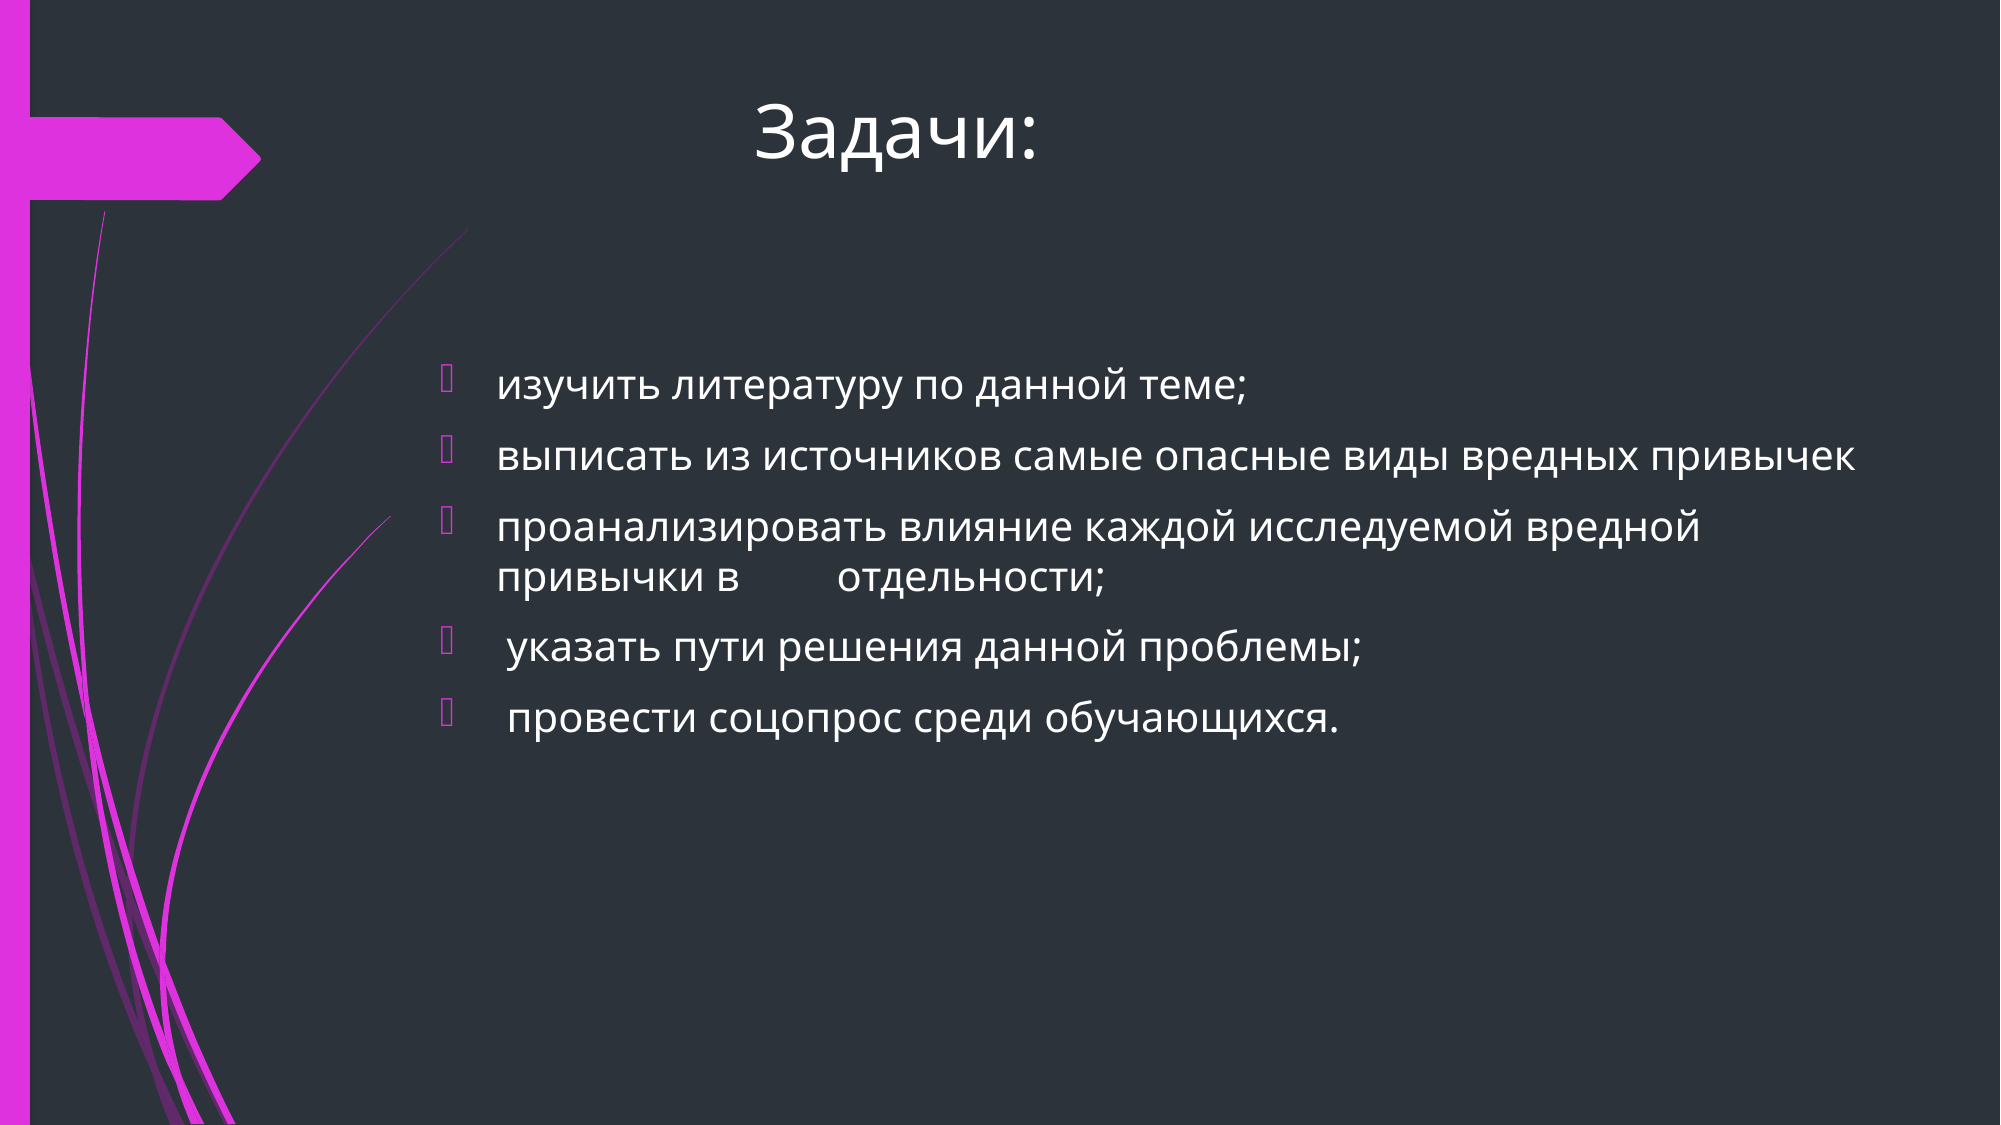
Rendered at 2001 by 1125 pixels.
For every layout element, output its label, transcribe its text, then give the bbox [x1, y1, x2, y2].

list изучить литературу по данной теме; выписать из источников самые опасные виды вредных привычек проанализировать влияние каждой исследуемой вредной привычки в отдельности; указать пути решения данной проблемы; провести соцопрос среди обучающихся. [424, 350, 1888, 970]
title Задачи: [739, 75, 2000, 286]
